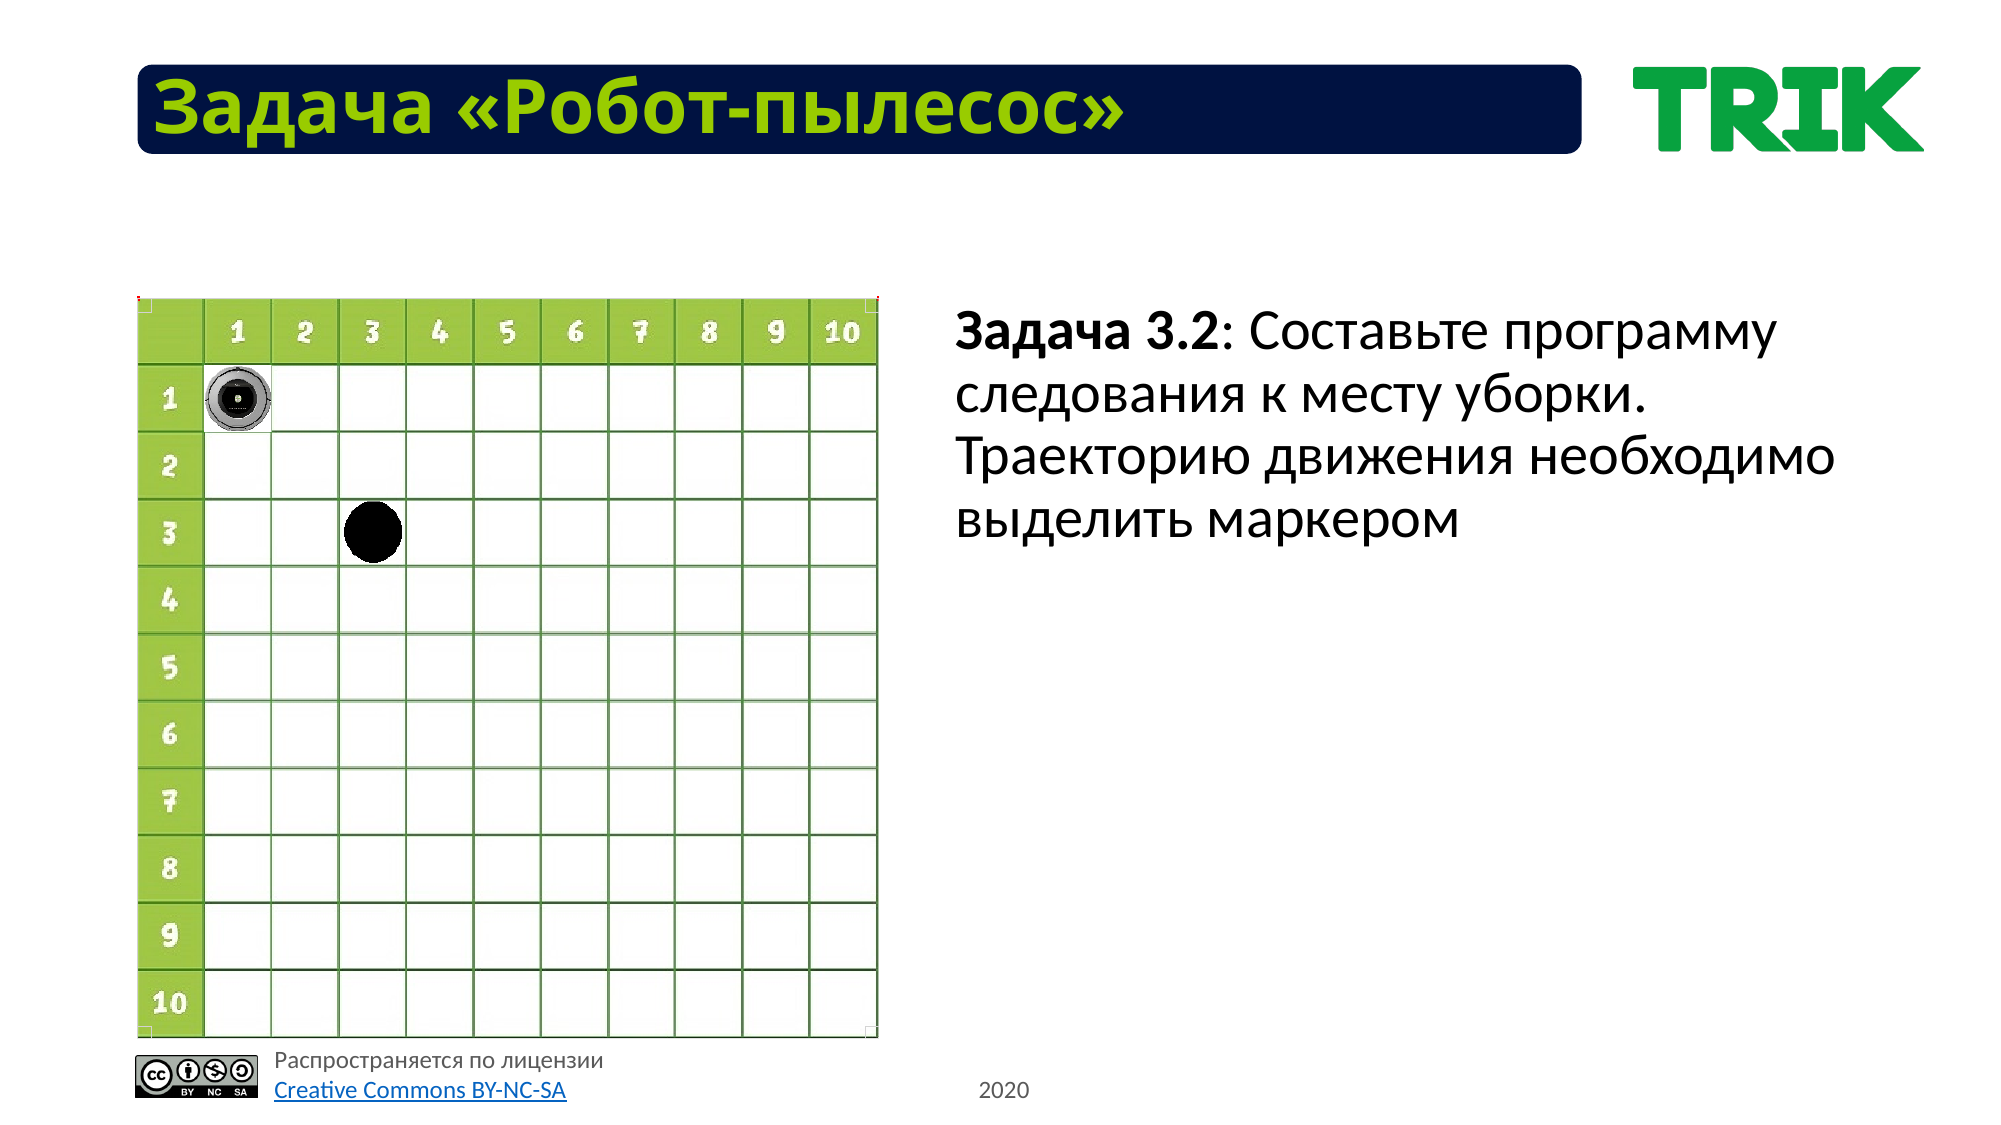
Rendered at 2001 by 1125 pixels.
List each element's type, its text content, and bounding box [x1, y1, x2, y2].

text_box Задача 3.2: Составьте программу следования к месту уборки. Траекторию движения необходимо выделить маркером [922, 291, 1957, 590]
picture [137, 296, 880, 1039]
picture [1631, 64, 1924, 154]
title Задача «Робот-пылесос» [137, 61, 1582, 163]
picture [135, 1055, 258, 1098]
